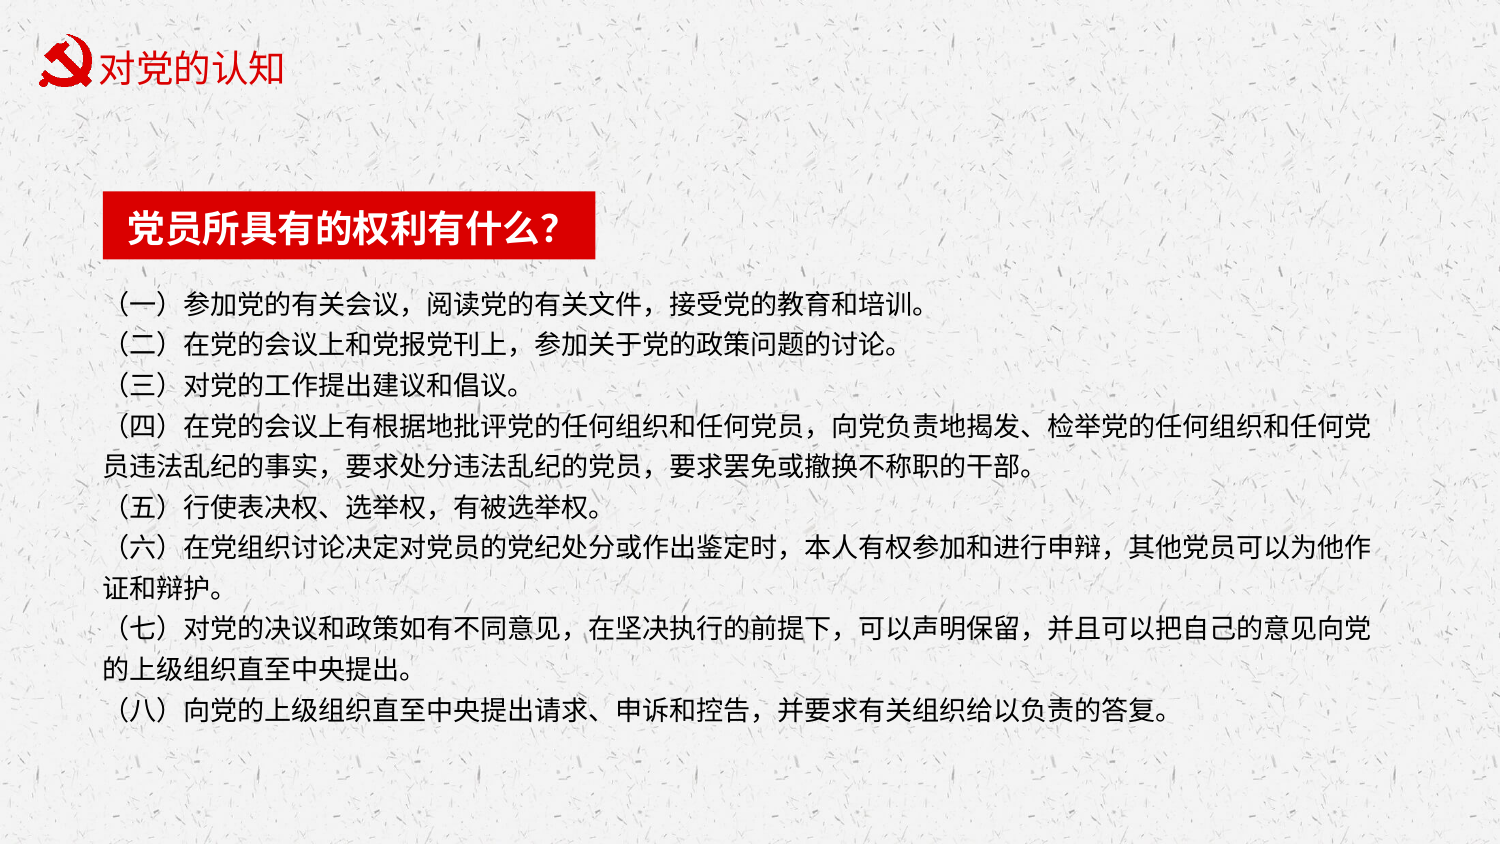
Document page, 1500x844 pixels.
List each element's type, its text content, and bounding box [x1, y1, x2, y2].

picture [0, 0, 1500, 844]
text_box [102, 191, 596, 260]
text_box （一）参加党的有关会议，阅读党的有关文件，接受党的教育和培训。 （二）在党的会议上和党报党刊上，参加关于党的政策问题的讨论。 （三）对党的工作提出建议和倡议。 （四）在党的会议上有根据地批评党的任何组织和任何党员，向党负责地揭发、检举党的任何组织和任何党员违法乱纪的事实，要求处分违法乱纪的党员，要求罢免或撤换不称职的干部。 （五）行使表决权、选举权，有被选举权。 （六）在党组织讨论决定对党员的党纪处分或作出鉴定时，本人有权参加和进行申辩，其他党员可以为他作证和辩护。 （七）对党的决议和政策如有不同意见，在坚决执行的前提下，可以声明保留，并且可以把自己的意见向党的上级组织直至中央提出。 （八）向党的上级组织直至中央提出请求、申诉和控告，并要求有关组织给以负责的答复。 [87, 271, 1412, 733]
text_box 党员所具有的权利有什么？ [113, 197, 593, 258]
